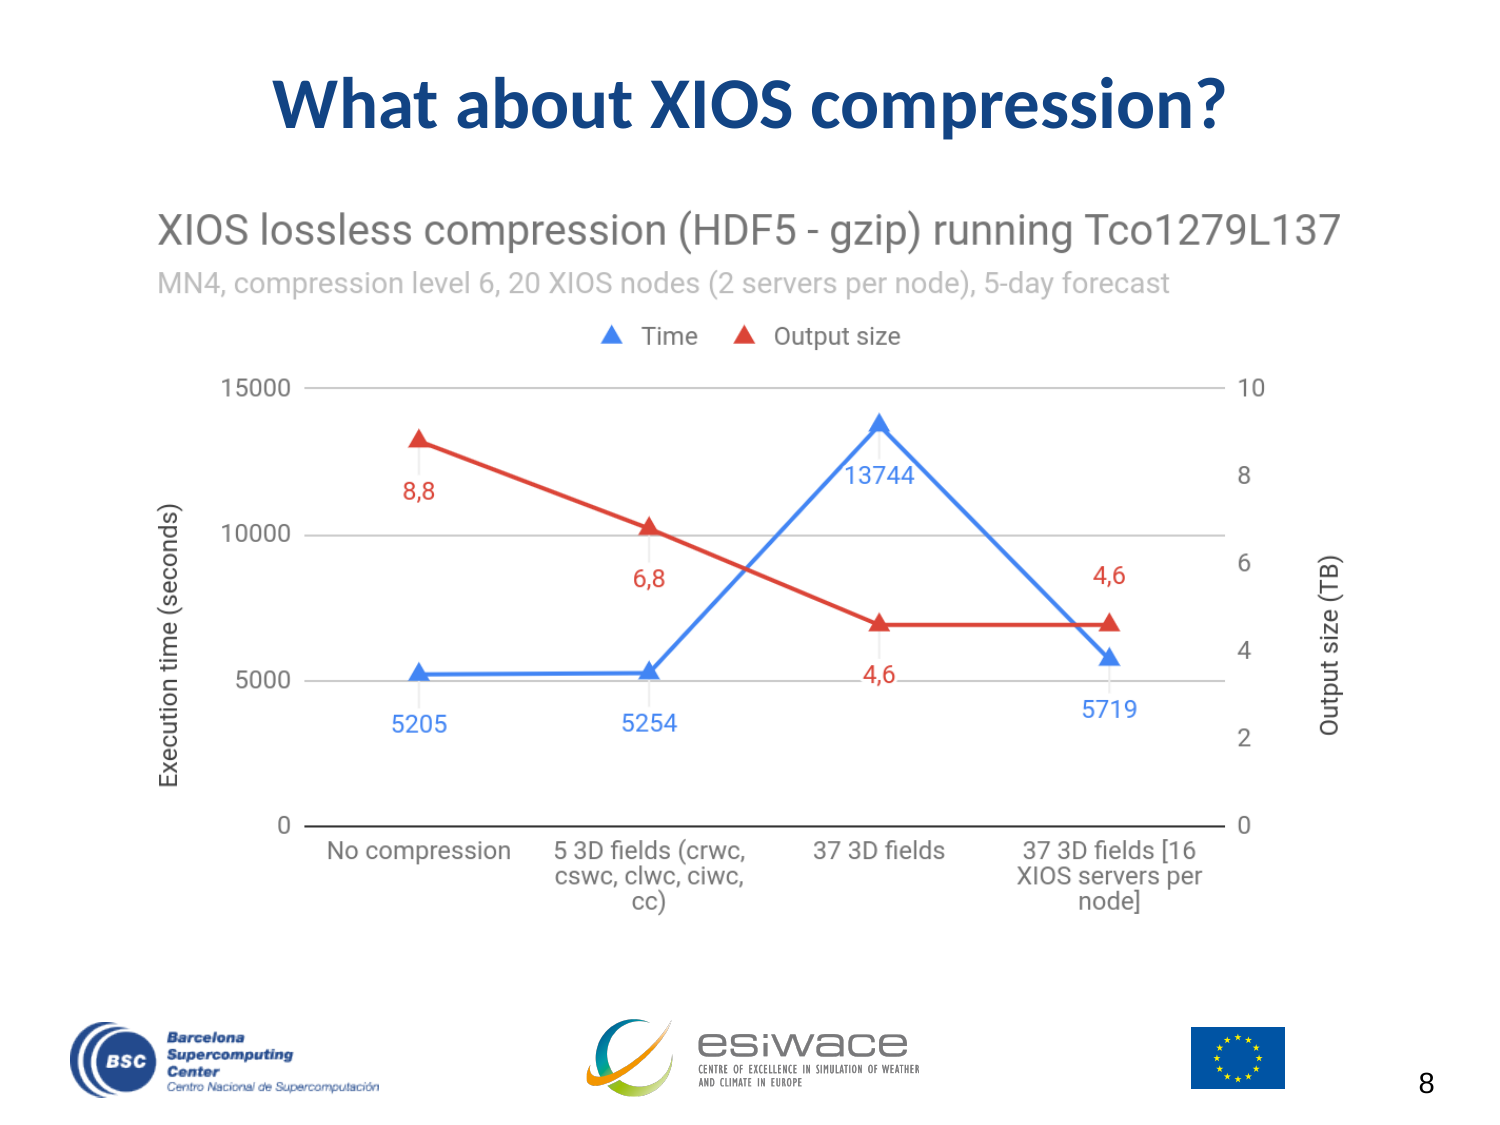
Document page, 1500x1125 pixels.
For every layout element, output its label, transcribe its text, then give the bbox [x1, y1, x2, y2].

picture [118, 172, 1382, 954]
picture [580, 1017, 920, 1099]
title What about XIOS compression? [76, 35, 1427, 174]
slide_number ‹#› [1403, 1038, 1494, 1125]
picture [1190, 1027, 1285, 1090]
picture [70, 1022, 379, 1098]
